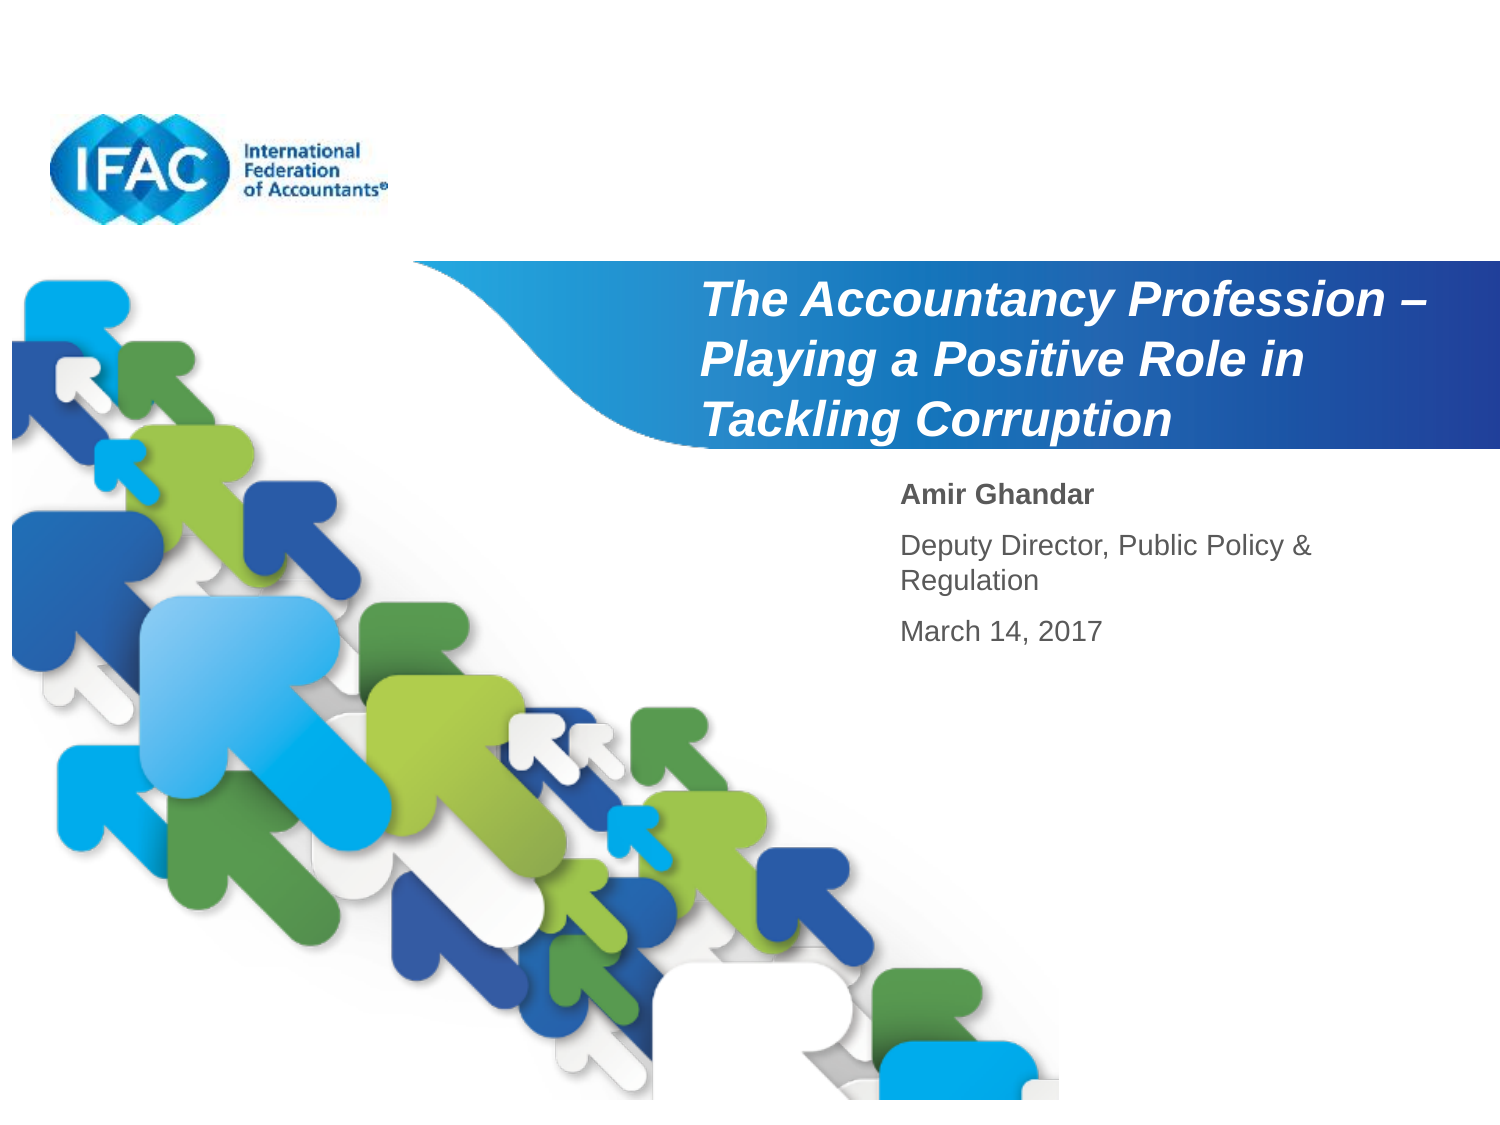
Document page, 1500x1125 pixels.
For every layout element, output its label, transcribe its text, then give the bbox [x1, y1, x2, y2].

picture [12, 261, 1500, 1100]
picture [50, 114, 388, 225]
subtitle Amir Ghandar Deputy Director, Public Policy & Regulation March 14, 2017 [900, 474, 1403, 738]
title The Accountancy Profession – Playing a Positive Role in Tackling Corruption [699, 275, 1463, 438]
